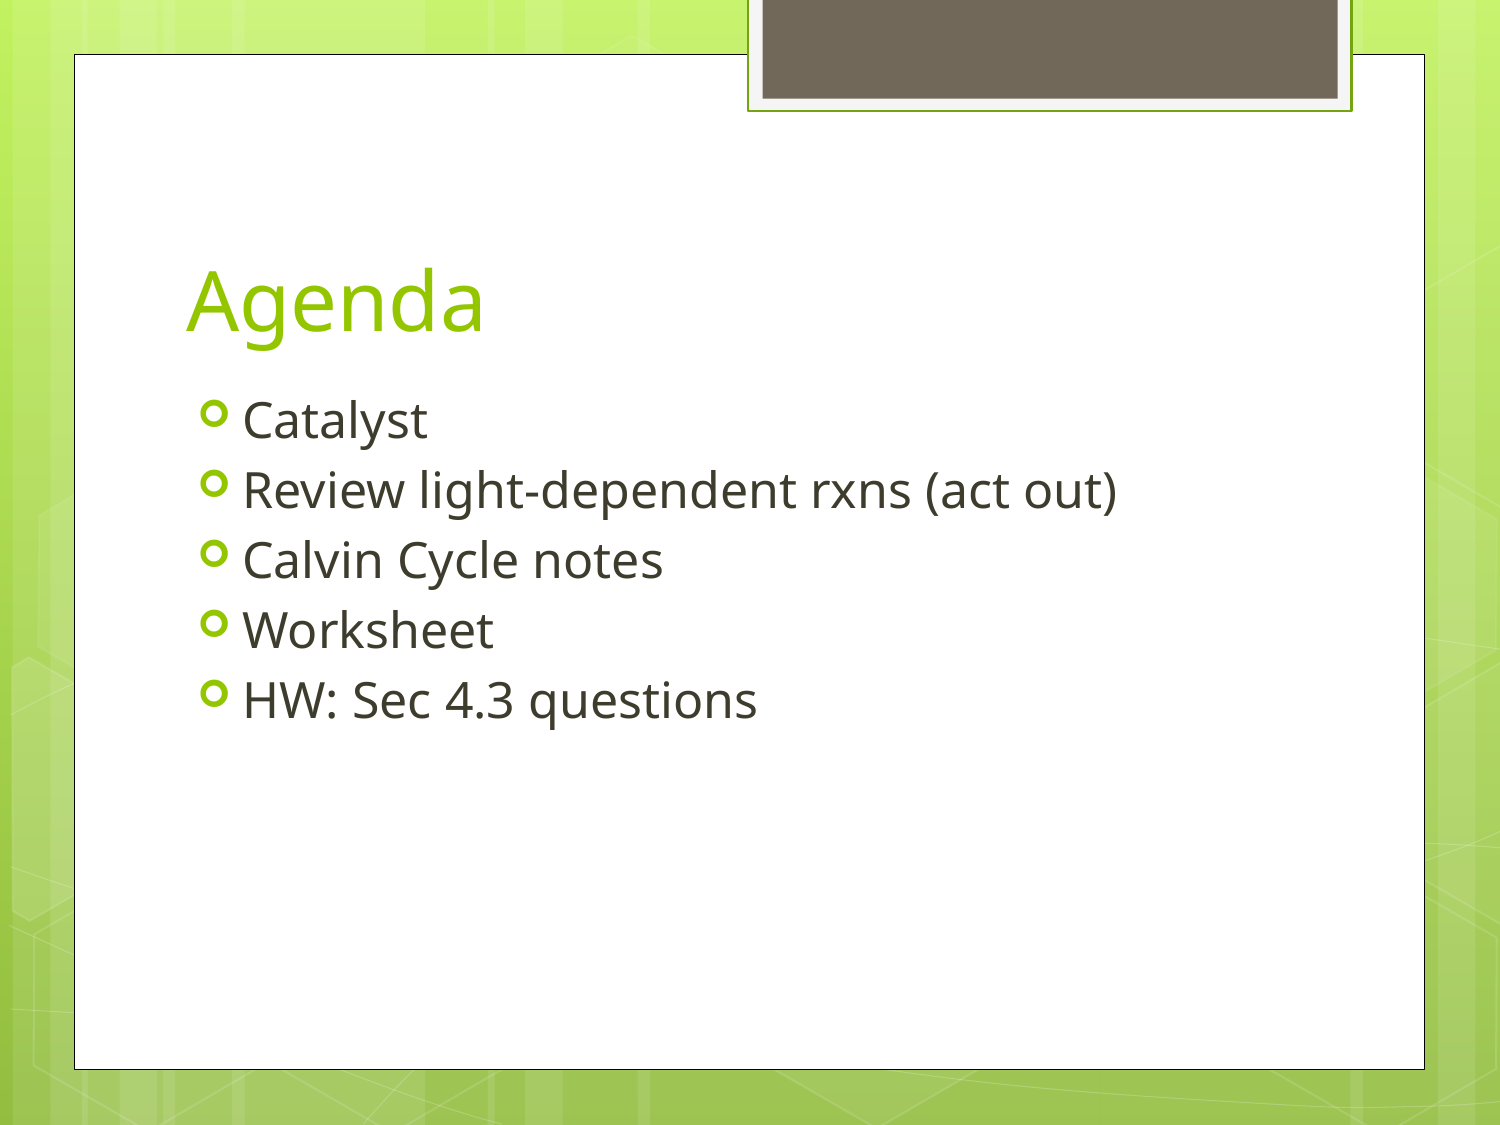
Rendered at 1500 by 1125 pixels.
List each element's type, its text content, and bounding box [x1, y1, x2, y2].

title Agenda [171, 168, 1324, 357]
list Catalyst Review light-dependent rxns (act out) Calvin Cycle notes Worksheet HW: Sec 4.3 questions [171, 381, 1283, 957]
